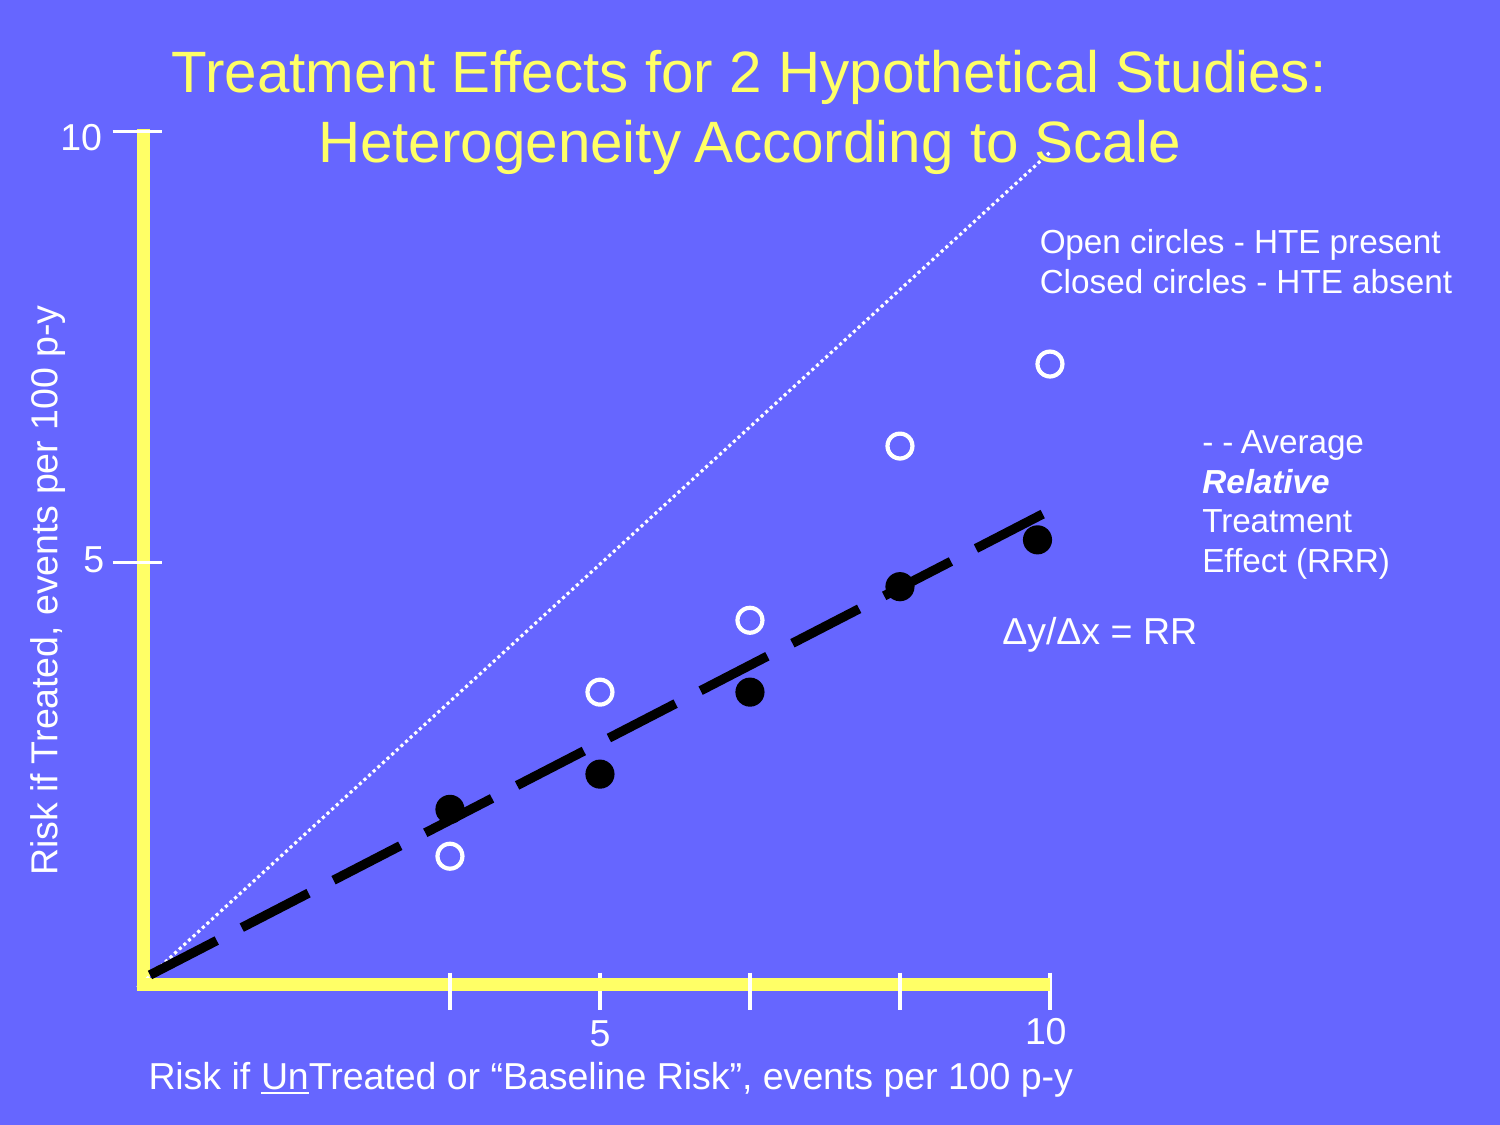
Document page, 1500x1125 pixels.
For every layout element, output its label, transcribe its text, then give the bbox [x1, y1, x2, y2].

title Treatment Effects for 2 Hypothetical Studies: Heterogeneity According to Scale [74, 44, 1426, 103]
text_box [37, 105, 1500, 1106]
text_box Risk if Treated, events per 100 p-y [12, 0, 73, 891]
